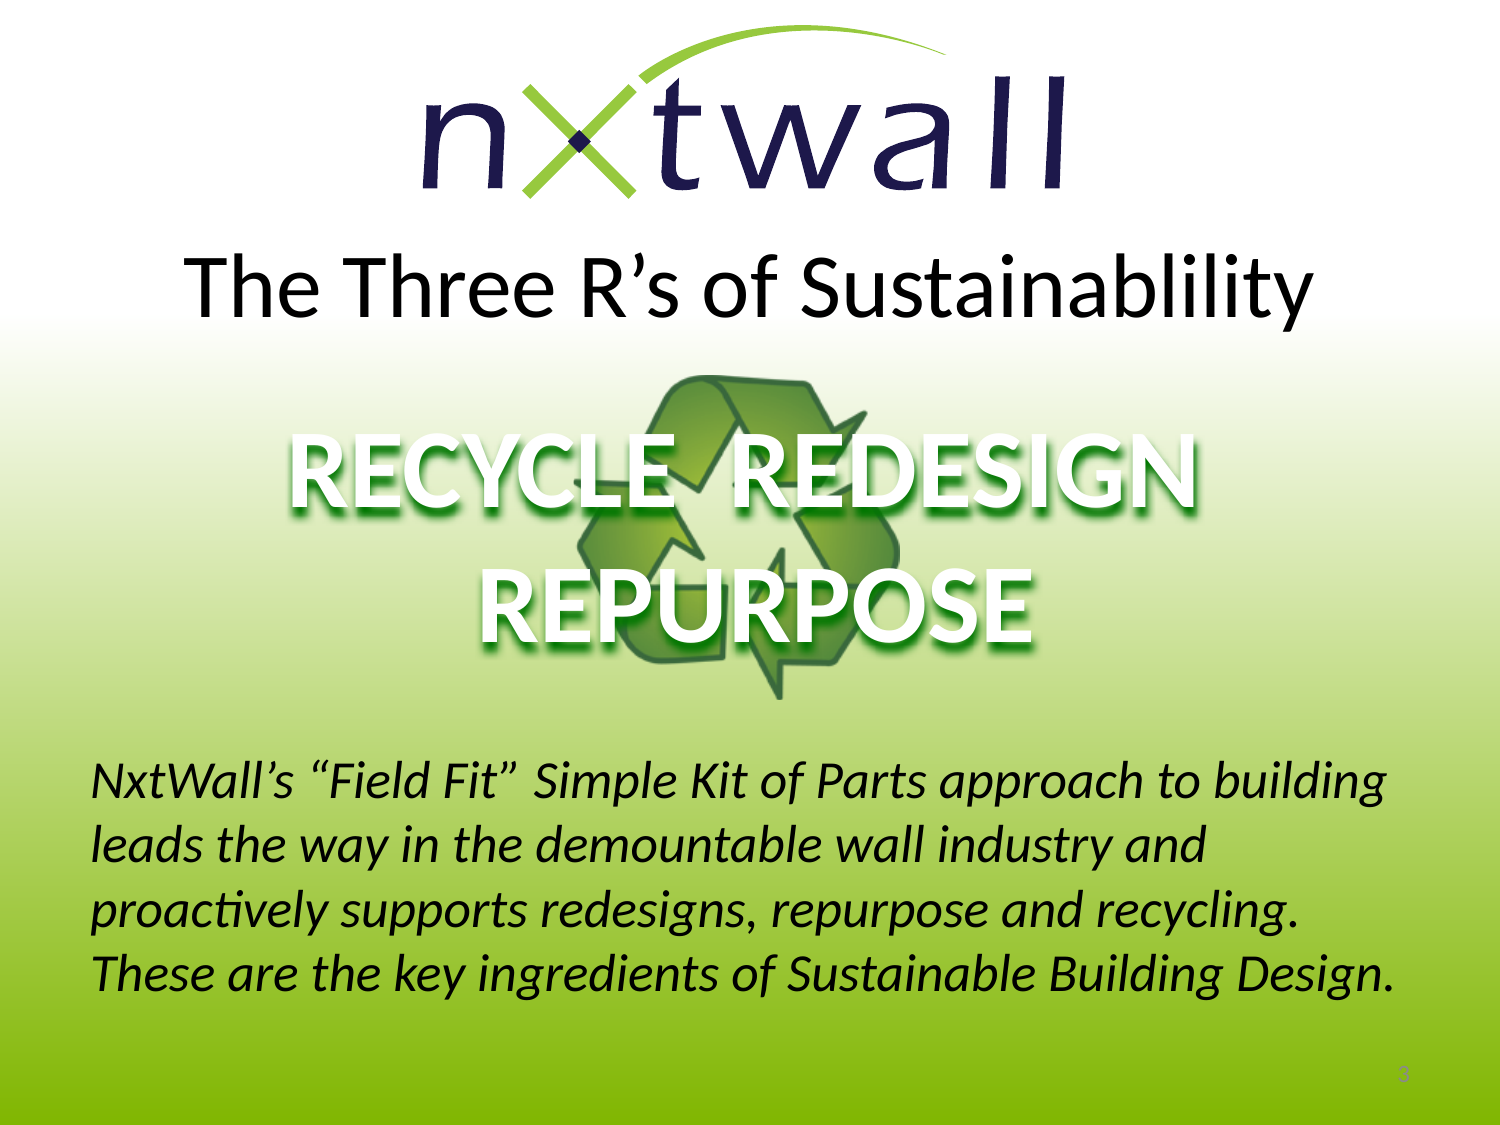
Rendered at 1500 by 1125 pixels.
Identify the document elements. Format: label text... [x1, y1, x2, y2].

picture [422, 24, 1065, 200]
slide_number 3 [1074, 1042, 1425, 1103]
title The Three R’s of Sustainablility [75, 187, 1425, 375]
picture [573, 374, 901, 701]
text_box RECYCLE REDESIGN REPURPOSE [43, 387, 568, 673]
text_box RECYCLE REDESIGN REPURPOSE [904, 387, 1469, 673]
list NxtWall’s “Field Fit” Simple Kit of Parts approach to building leads the way in the demountable wall industry and proactively supports redesigns, repurpose and recycling. These are the key ingredients of Sustainable Building Design. [75, 737, 1425, 1075]
